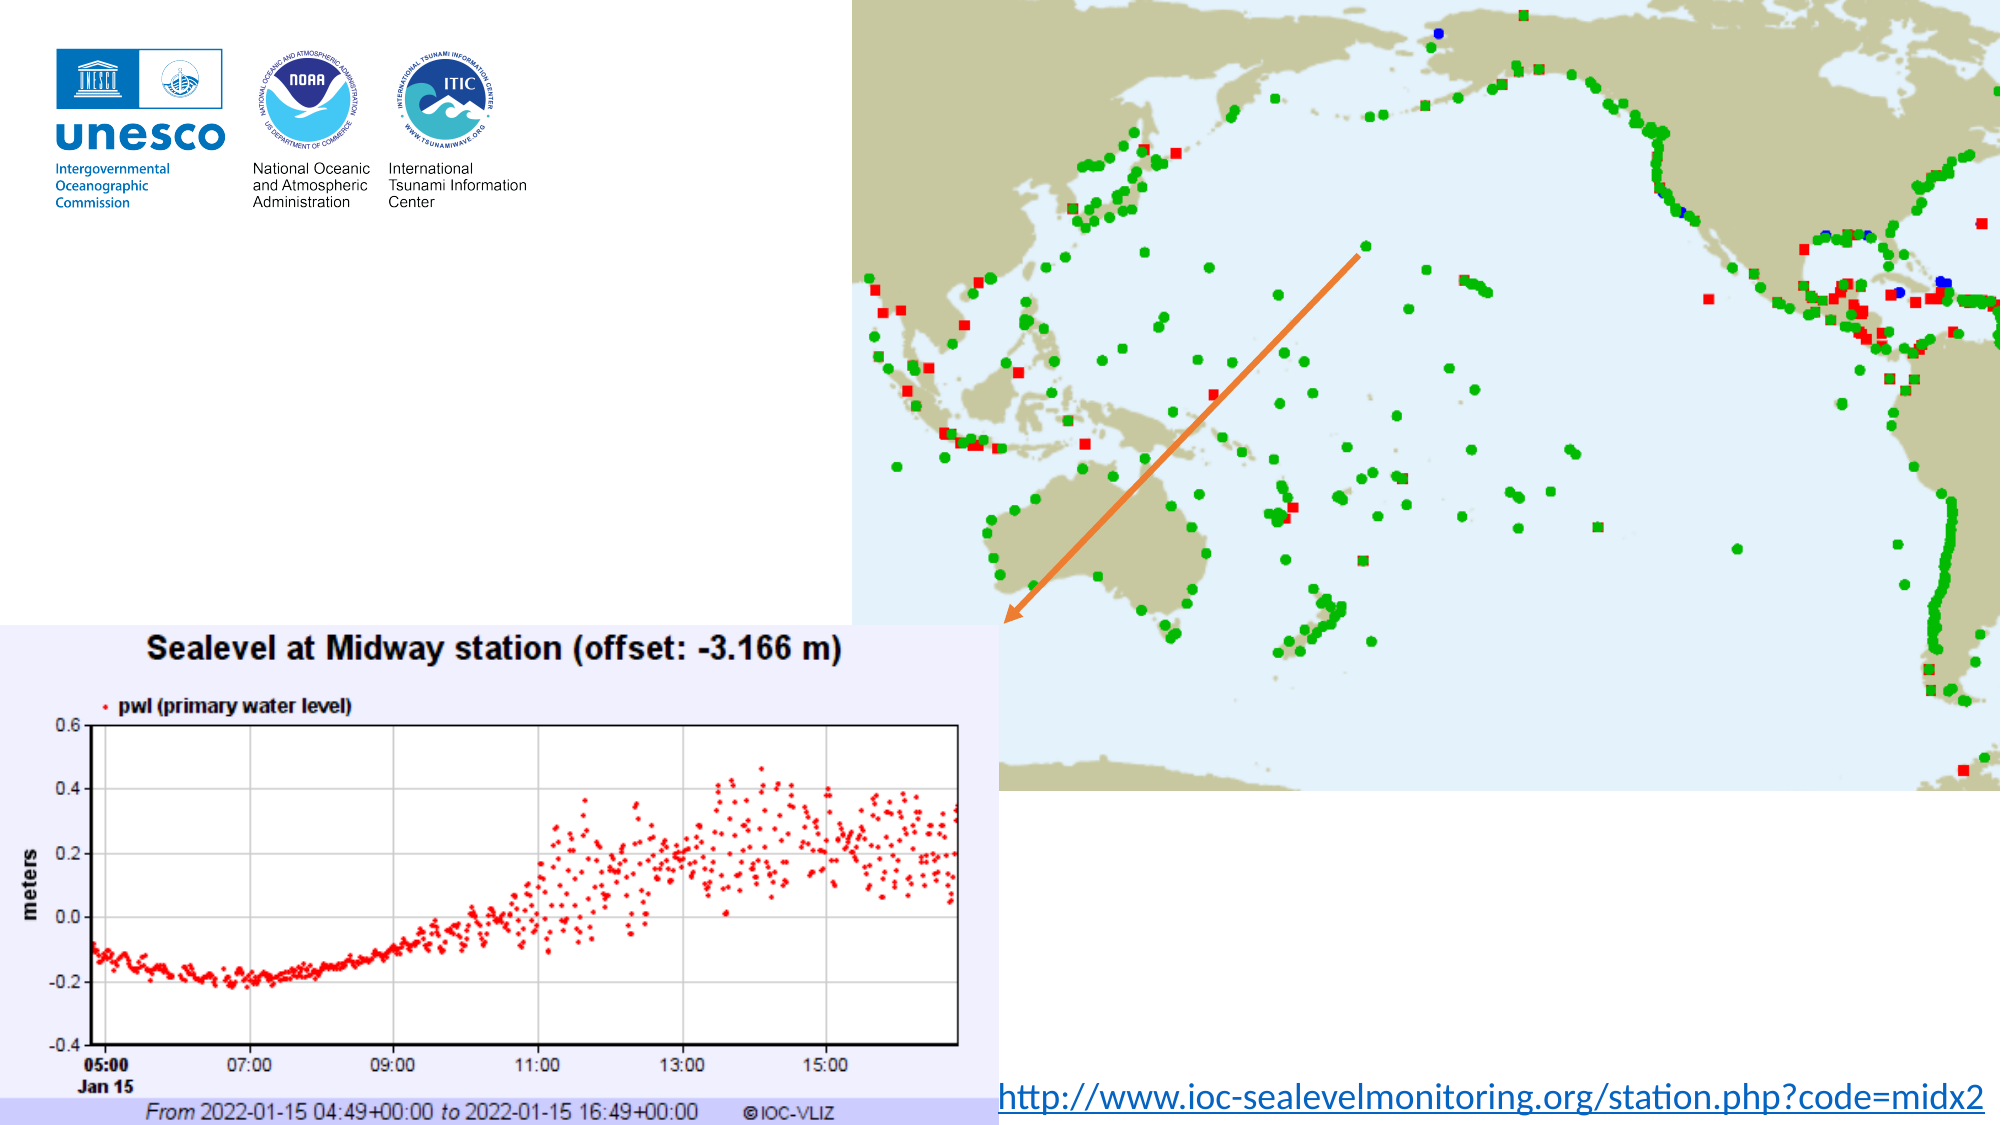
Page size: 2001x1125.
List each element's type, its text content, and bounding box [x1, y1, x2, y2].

text_box http://www.ioc-sealevelmonitoring.org/station.php?code=midx2 [999, 1064, 2000, 1125]
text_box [1003, 255, 1359, 624]
picture [43, 35, 527, 221]
picture [0, 0, 2000, 1125]
